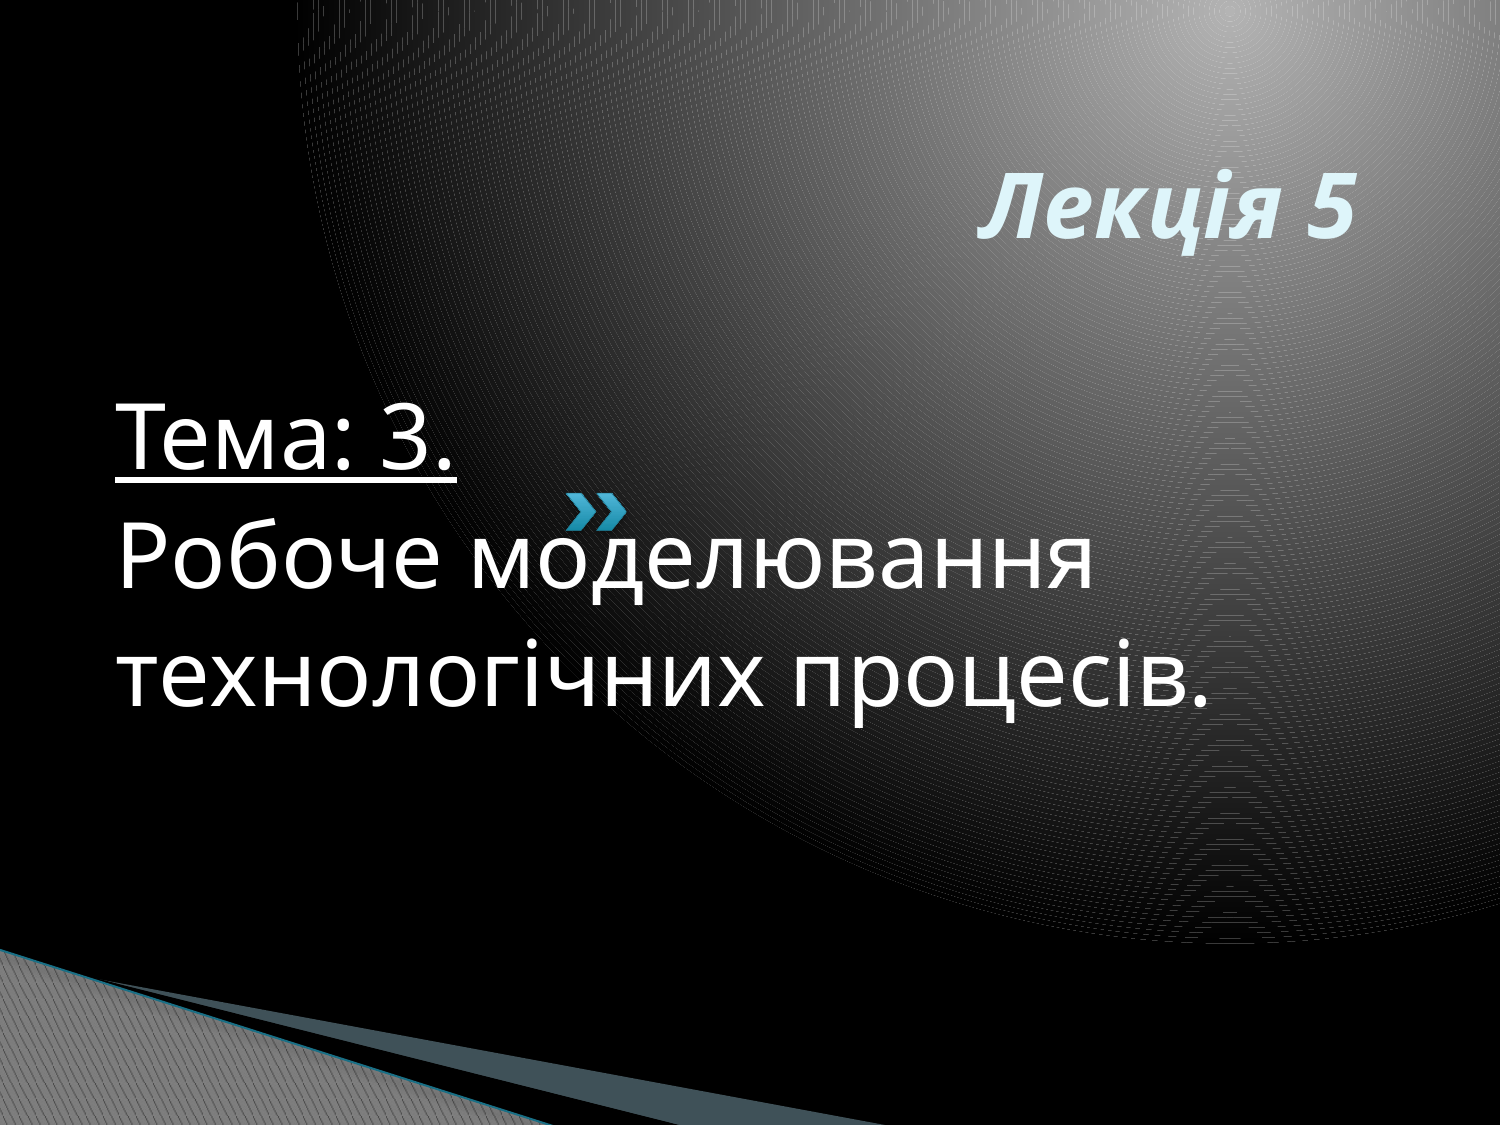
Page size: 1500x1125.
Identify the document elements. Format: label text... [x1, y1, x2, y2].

picture [0, 952, 543, 1125]
list Тема: 3. Робоче моделювання технологічних процесів. [100, 370, 1406, 808]
title Лекція 5 [856, 30, 1483, 374]
